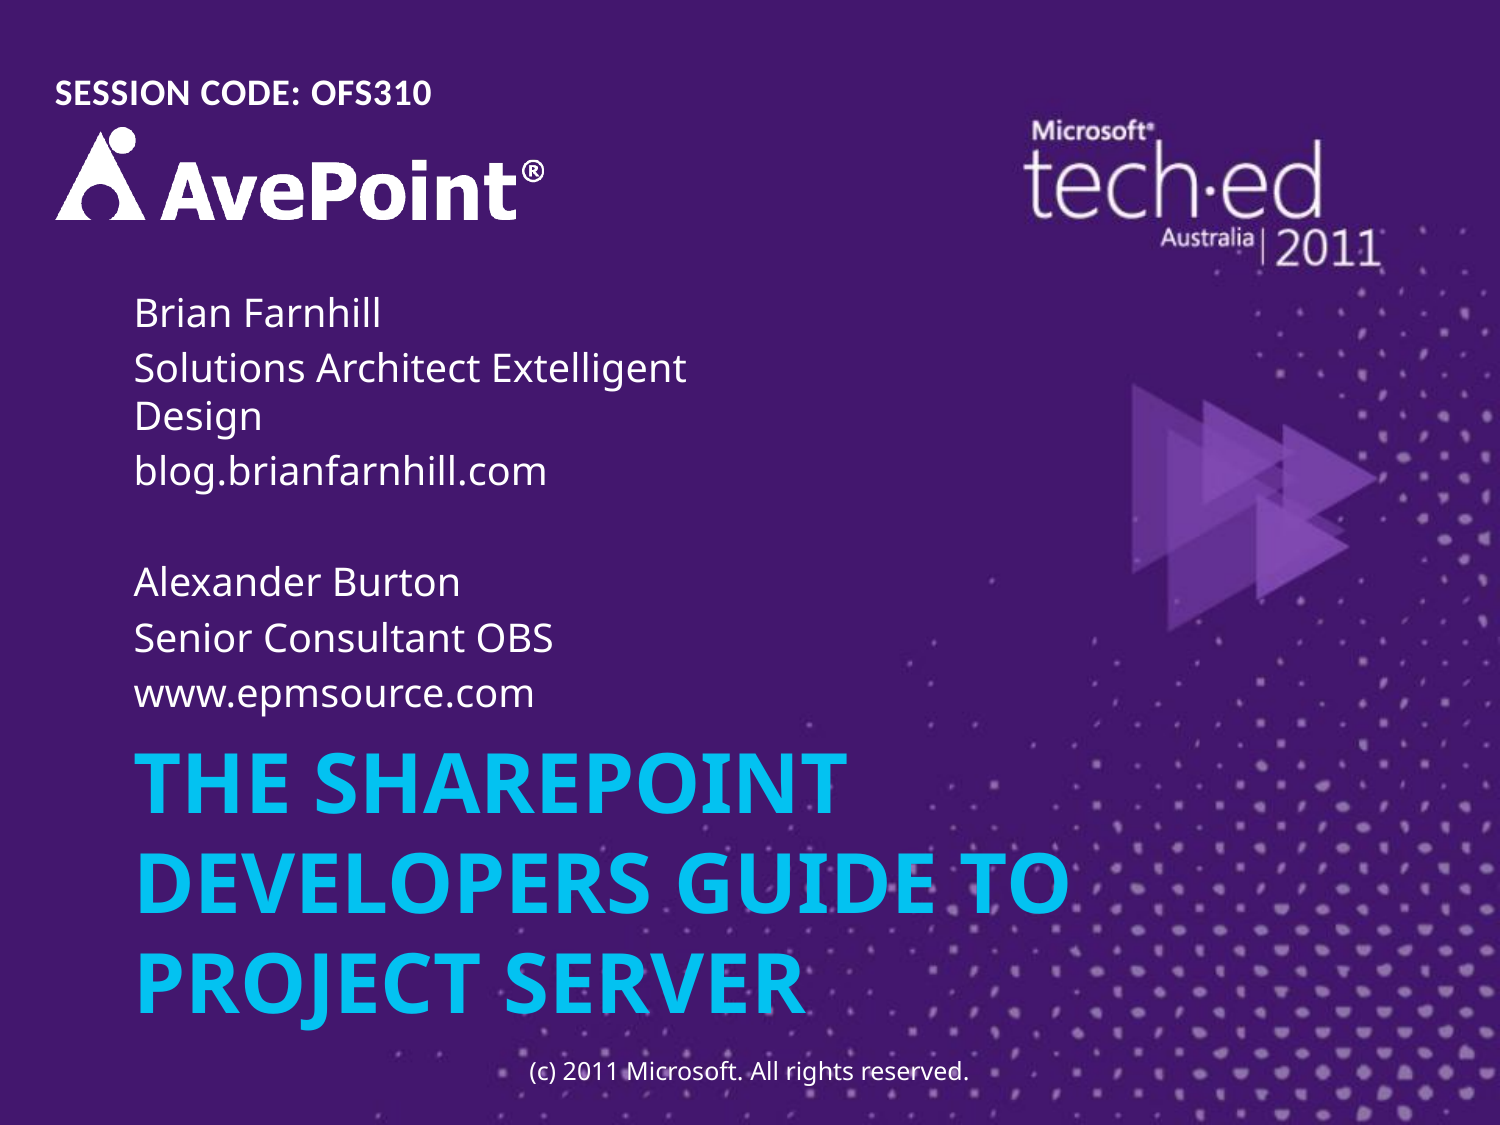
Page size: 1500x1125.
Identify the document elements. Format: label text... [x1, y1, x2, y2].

footer (c) 2011 Microsoft. All rights reserved. [512, 1042, 988, 1103]
list Brian Farnhill Solutions Architect Extelligent Design blog.brianfarnhill.com Alexander Burton Senior Consultant OBS www.epmsource.com [118, 278, 833, 723]
picture [0, 0, 1500, 1125]
title THE SHAREPOINT DEVELOPERS GUIDE TO PROJECT SERVER [118, 722, 1394, 947]
text_box SESSION CODE: OFS310 [54, 73, 647, 114]
